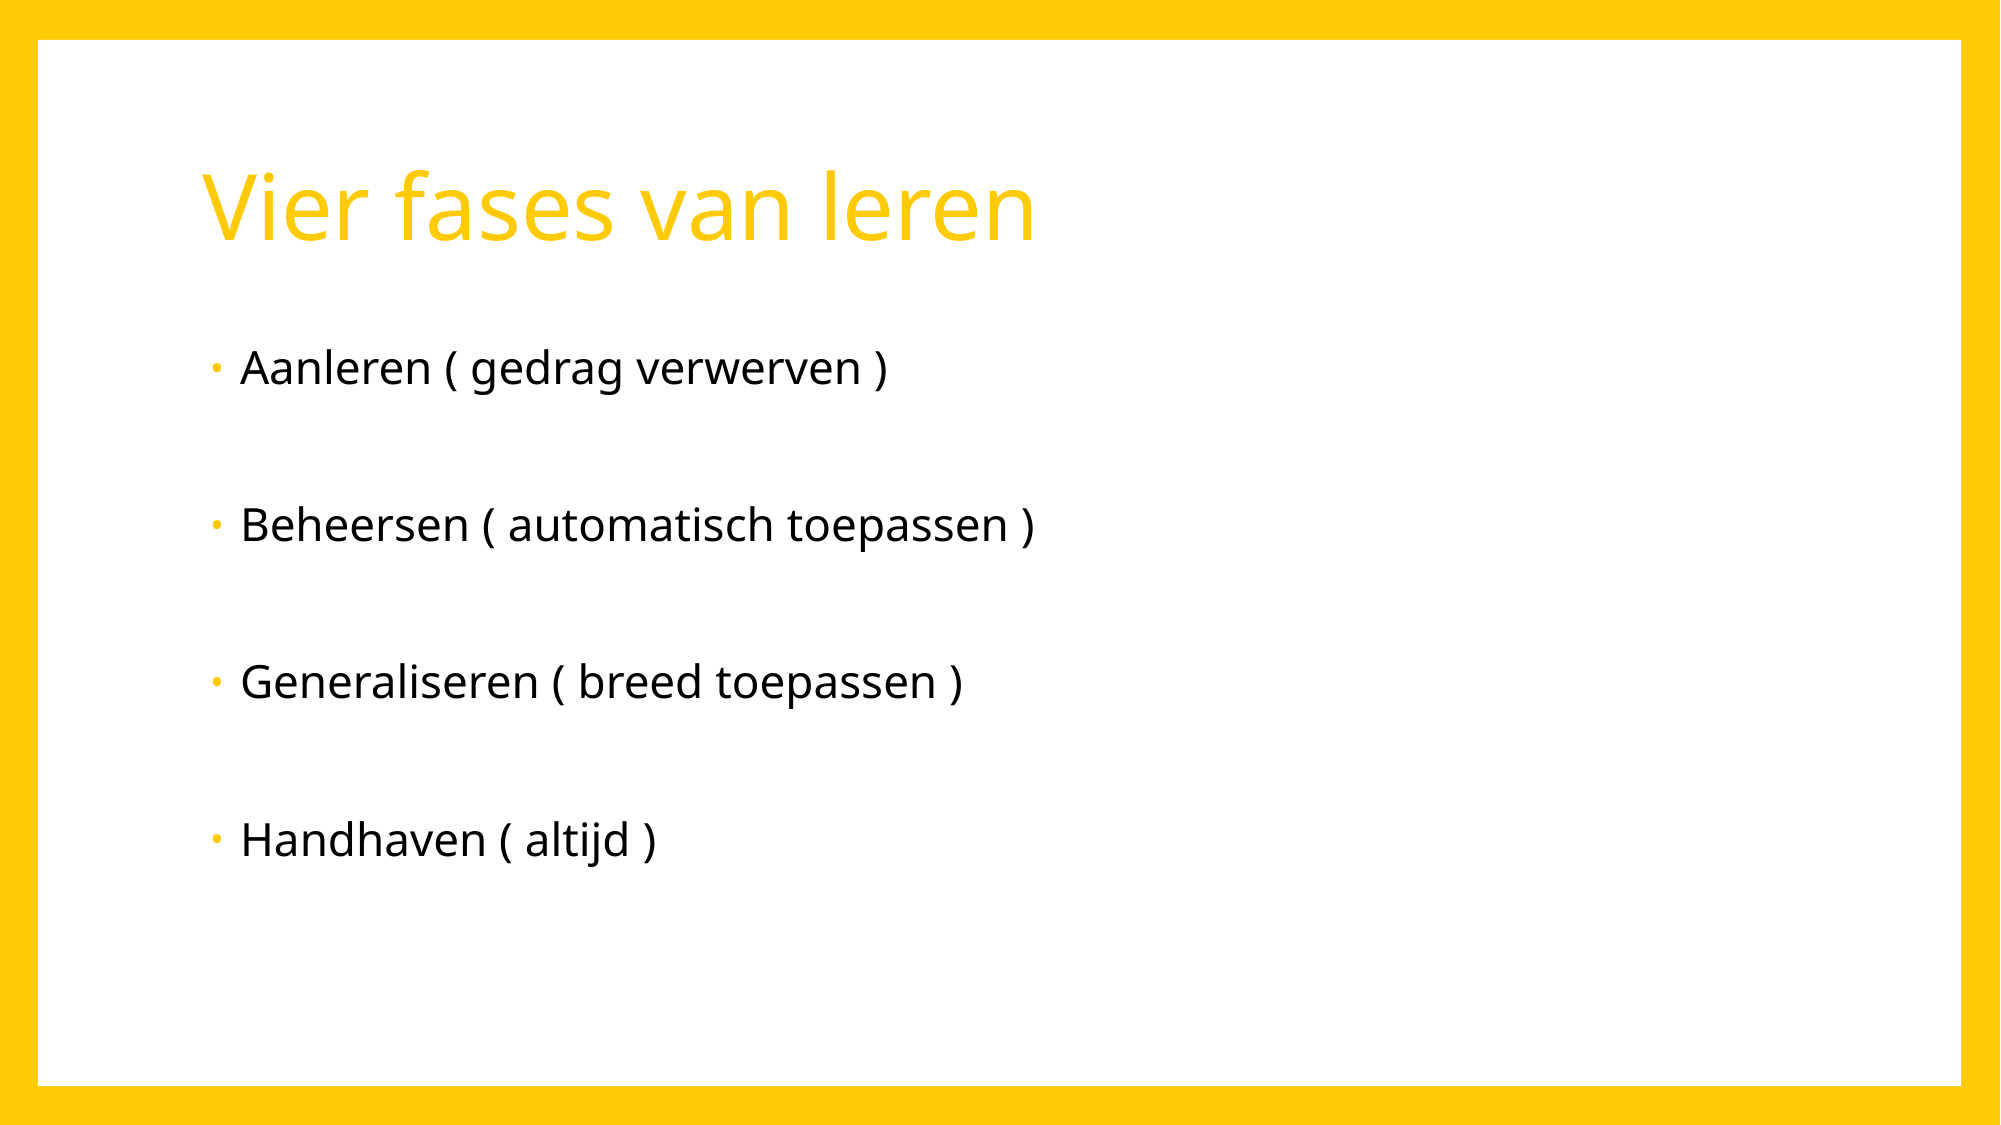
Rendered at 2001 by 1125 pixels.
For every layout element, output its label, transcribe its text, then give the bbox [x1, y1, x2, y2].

title Vier fases van leren [187, 99, 1808, 323]
list Aanleren ( gedrag verwerven ) Beheersen ( automatisch toepassen ) Generaliseren ( breed toepassen ) Handhaven ( altijd ) [187, 337, 1808, 1000]
